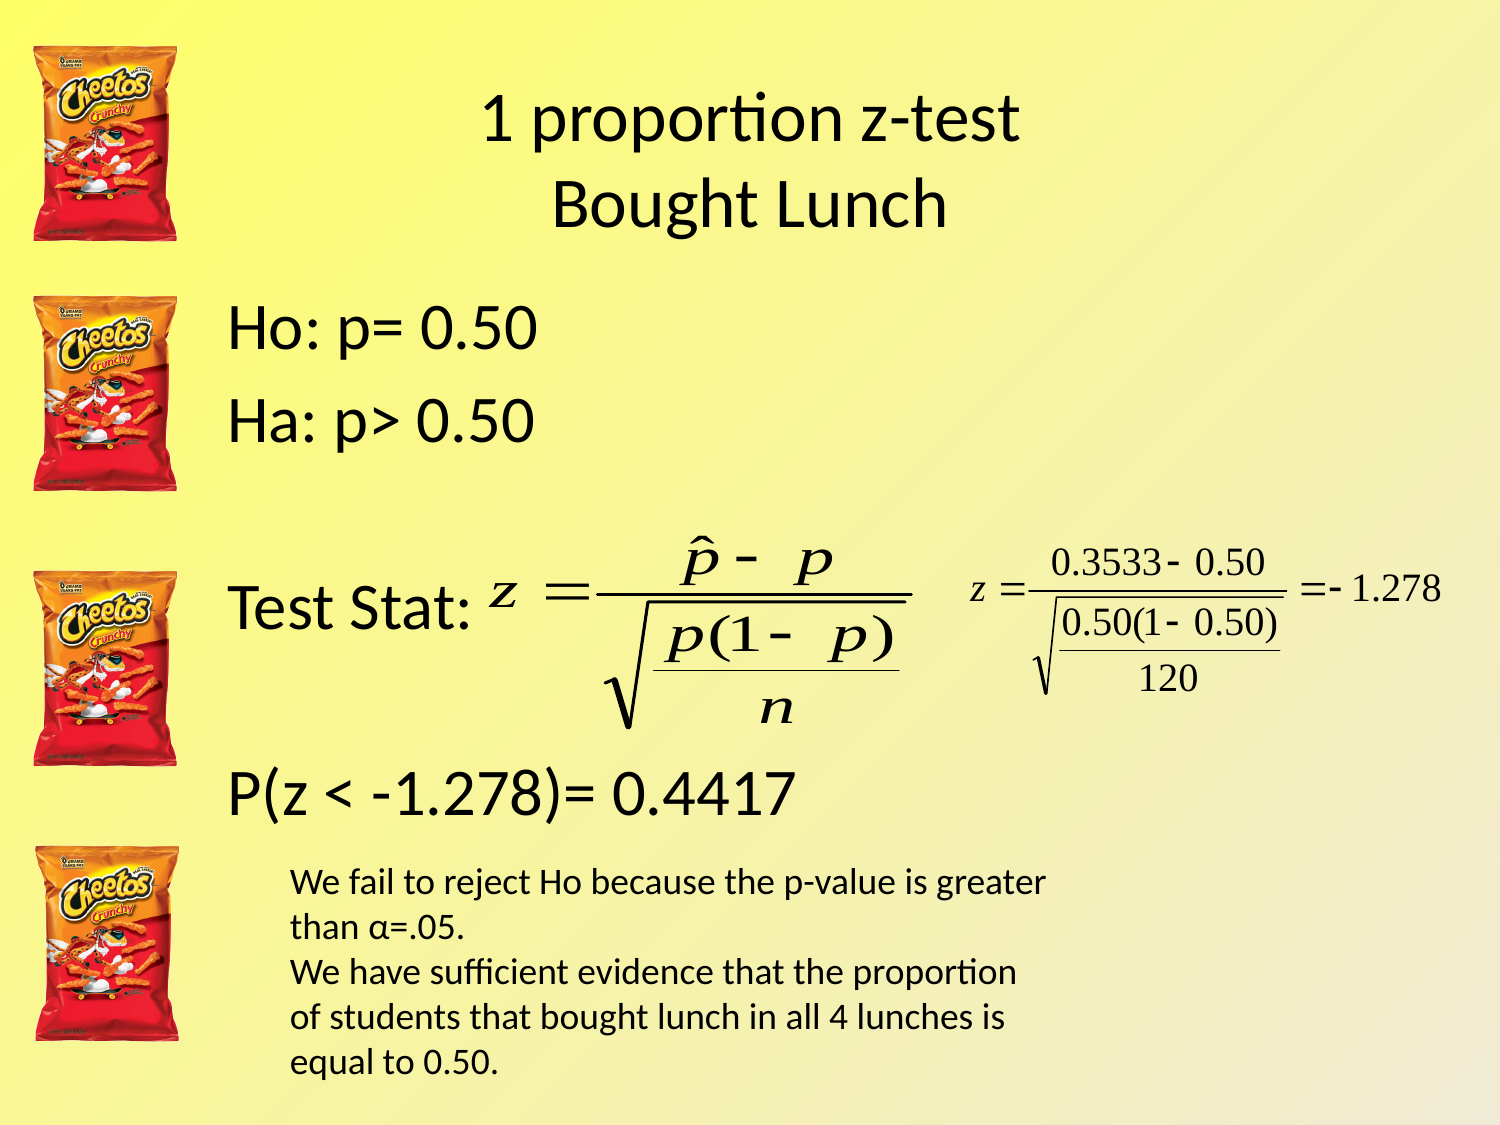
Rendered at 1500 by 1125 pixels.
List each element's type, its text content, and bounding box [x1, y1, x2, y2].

title 1 proportion z-test Bought Lunch [196, 62, 1425, 250]
list Ho: p= 0.50 Ha: p> 0.50 Test Stat: P(z < -1.278)= 0.4417 [212, 275, 1450, 1018]
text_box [22, 37, 191, 1051]
text_box We fail to reject Ho because the p-value is greater than α=.05. We have sufficient evidence that the proportion of students that bought lunch in all 4 lunches is equal to 0.50. [275, 849, 1063, 1090]
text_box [962, 537, 1447, 703]
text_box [474, 524, 927, 738]
